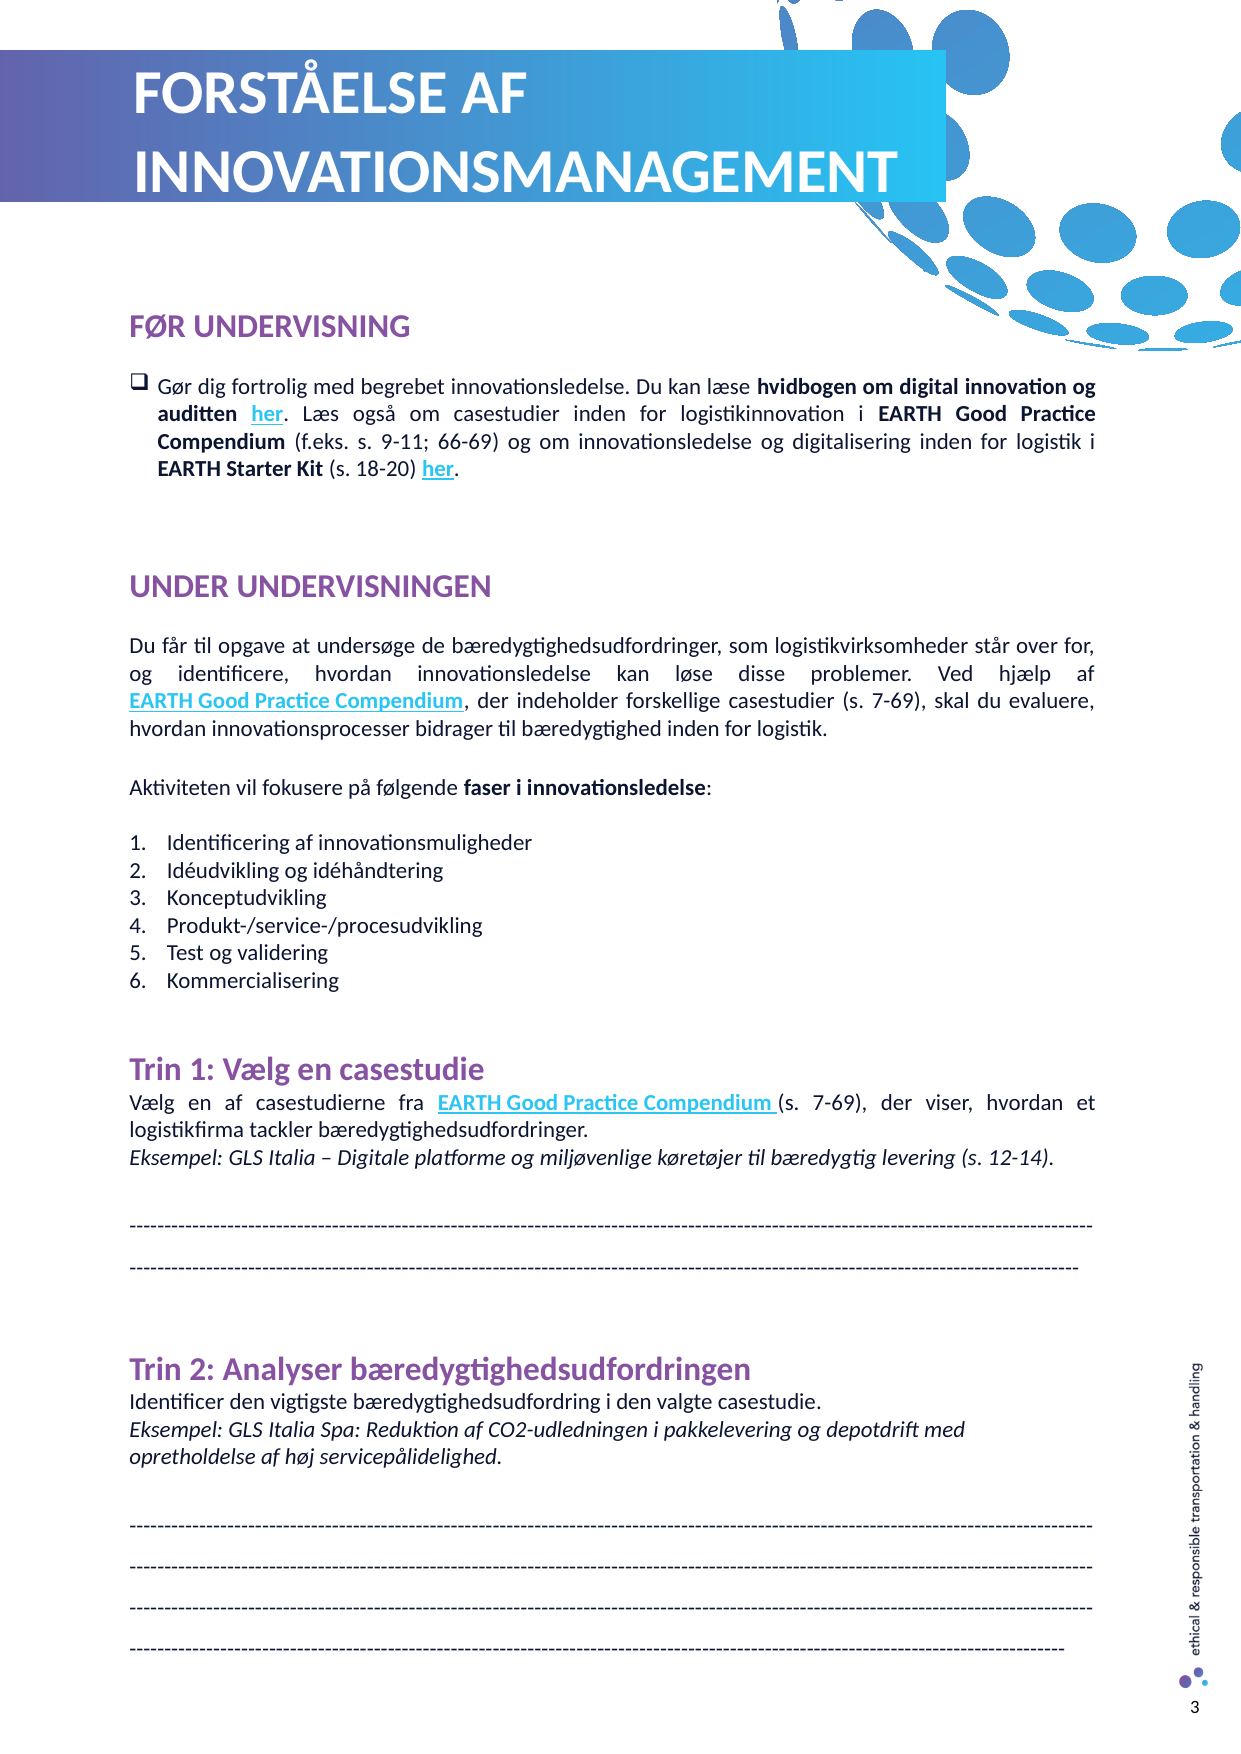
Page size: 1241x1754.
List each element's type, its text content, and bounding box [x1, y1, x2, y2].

text_box [1026, 270, 1094, 312]
text_box [946, 114, 970, 181]
text_box [1086, 323, 1149, 345]
picture [1179, 1357, 1217, 1680]
text_box [1121, 276, 1188, 316]
text_box [1009, 310, 1069, 336]
list FØR UNDERVISNING Gør dig fortrolig med begrebet innovationsledelse. Du kan læse hvidbogen om digital innovation og auditten her. Læs også om casestudier inden for logistikinnovation i EARTH Good Practice Compendium (f.eks. s. 9-11; 66-69) og om innovationsledelse og digitalisering inden for logistik i EARTH Starter Kit (s. 18-20) her. UNDER UNDERVISNINGEN Du får til opgave at undersøge de bæredygtighedsudfordringer, som logistikvirksomheder står over for, og identificere, hvordan innovationsledelse kan løse disse problemer. Ved hjælp af EARTH Good Practice Compendium, der indeholder forskellige casestudier (s. 7-69), skal du evaluere, hvordan innovationsprocesser bidrager til bæredygtighed inden for logistik. [114, 296, 1112, 718]
list FORSTÅELSE AF INNOVATIONSMANAGEMENT [0, 50, 946, 202]
text_box [945, 285, 999, 316]
text_box [963, 196, 1036, 257]
text_box [888, 202, 949, 243]
text_box [852, 9, 913, 50]
text_box [1174, 321, 1233, 343]
text_box [779, 6, 799, 50]
text_box [1213, 340, 1241, 348]
text_box Aktiviteten vil fokusere på følgende faser i innovationsledelse: Identificering af innovationsmuligheder Idéudvikling og idéhåndtering Konceptudvikling Produkt-/service-/procesudvikling Test og validering Kommercialisering Trin 1: Vælg en casestudie Vælg en af casestudierne fra EARTH Good Practice Compendium (s. 7-69), der viser, hvordan et logistikfirma tackler bæredygtighedsudfordringer. Eksempel: GLS Italia – Digitale platforme og miljøvenlige køretøjer til bæredygtig levering (s. 12-14). ---------------------------------------------------------------------------------------------------------------------------------------------------------------------------------------------------------------------------------------------------------------------------------- Trin 2: Analyser bæredygtighedsudfordringen Identificer den vigtigste bæredygtighedsudfordring i den valgte casestudie. Eksempel: GLS Italia Spa: Reduktion af CO2-udledningen i pakkelevering og depotdrift med opretholdelse af høj servicepålidelighed. -------------------------------------------------------------------------------------------------------------------------------------------------------------------------------------------------------------------------------------------------------------------------------------------------------------------------------------------------------------------------------------------------------------------------------------------------------------------------------------------------------------------------------------------------------------------- [114, 765, 1112, 1747]
text_box [932, 10, 1010, 95]
text_box [788, 0, 800, 4]
text_box [946, 256, 1008, 299]
slide_number 3 [1153, 1676, 1215, 1736]
text_box [1167, 200, 1240, 258]
text_box [1220, 270, 1241, 306]
text_box [1065, 339, 1117, 349]
text_box [1221, 112, 1241, 172]
text_box [855, 202, 939, 276]
text_box [1059, 203, 1137, 263]
